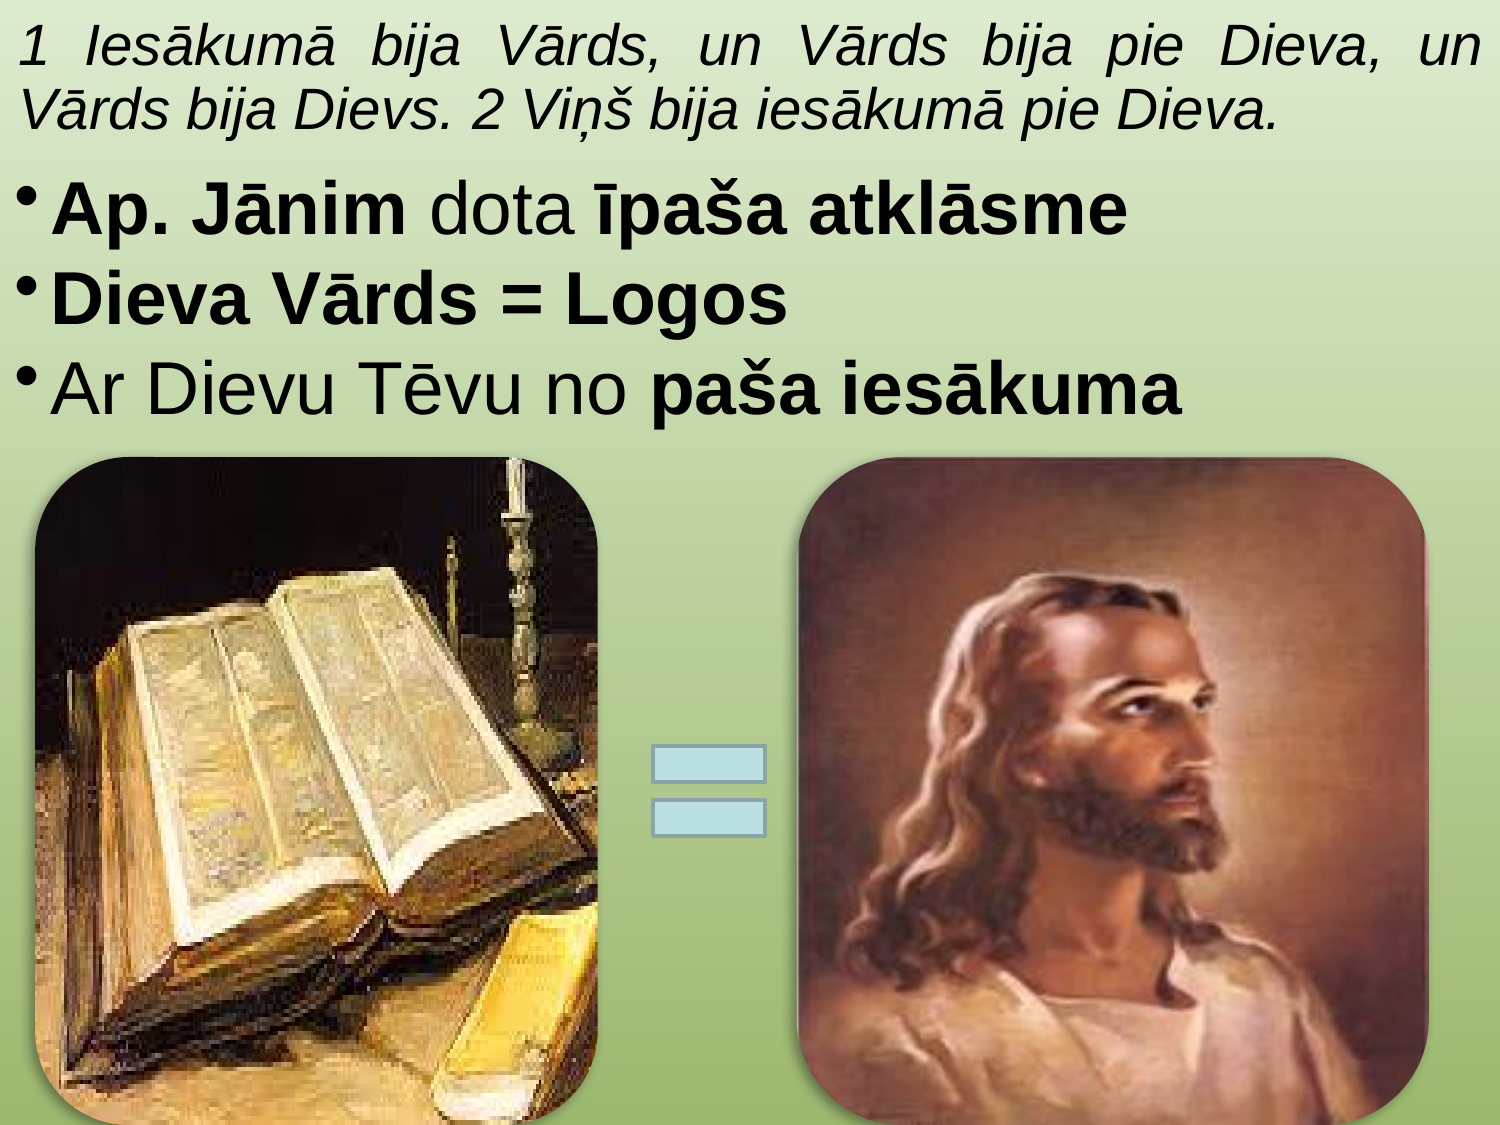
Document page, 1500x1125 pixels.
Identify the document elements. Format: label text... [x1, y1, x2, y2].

text_box [651, 798, 767, 838]
text_box Ap. Jānim dota īpaša atklāsme Dieva Vārds = Logos Ar Dievu Tēvu no paša iesākuma [0, 152, 1500, 438]
list 1 Iesākumā bija Vārds, un Vārds bija pie Dieva, un Vārds bija Dievs. 2 Viņš bija iesākumā pie Dieva. [0, 0, 1500, 152]
picture [796, 456, 1430, 1125]
text_box [651, 744, 767, 784]
picture [34, 456, 598, 1125]
